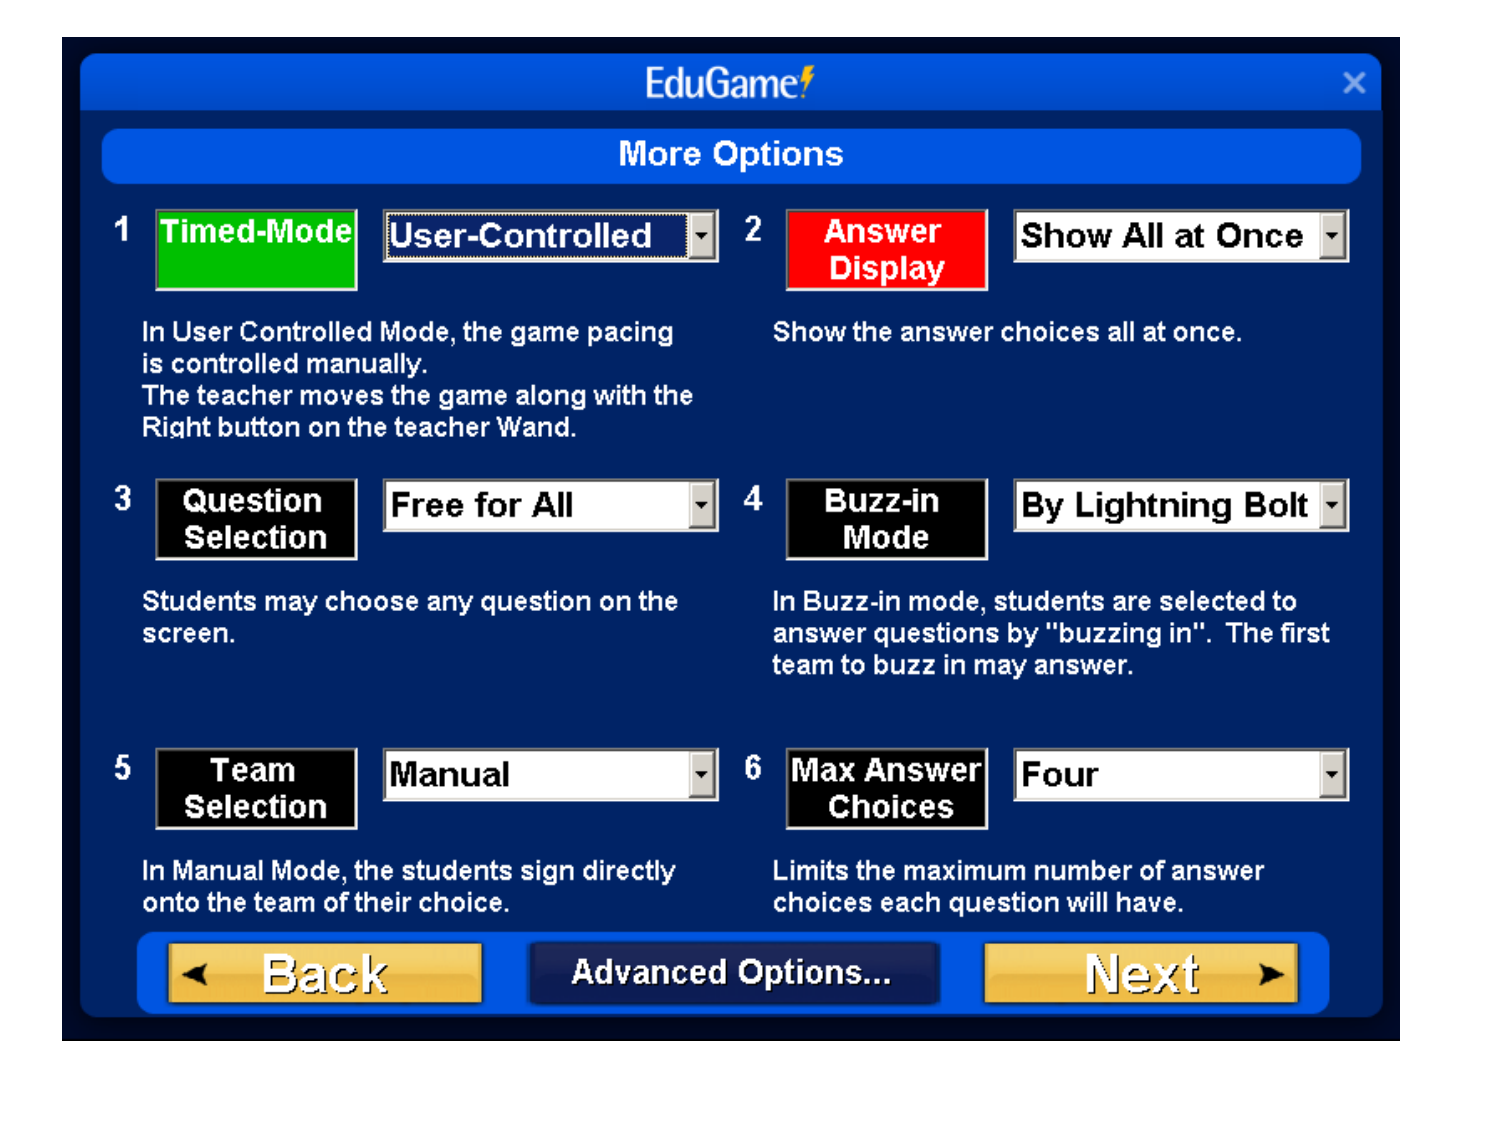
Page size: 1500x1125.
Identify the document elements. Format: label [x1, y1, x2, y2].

picture [62, 37, 1401, 1041]
